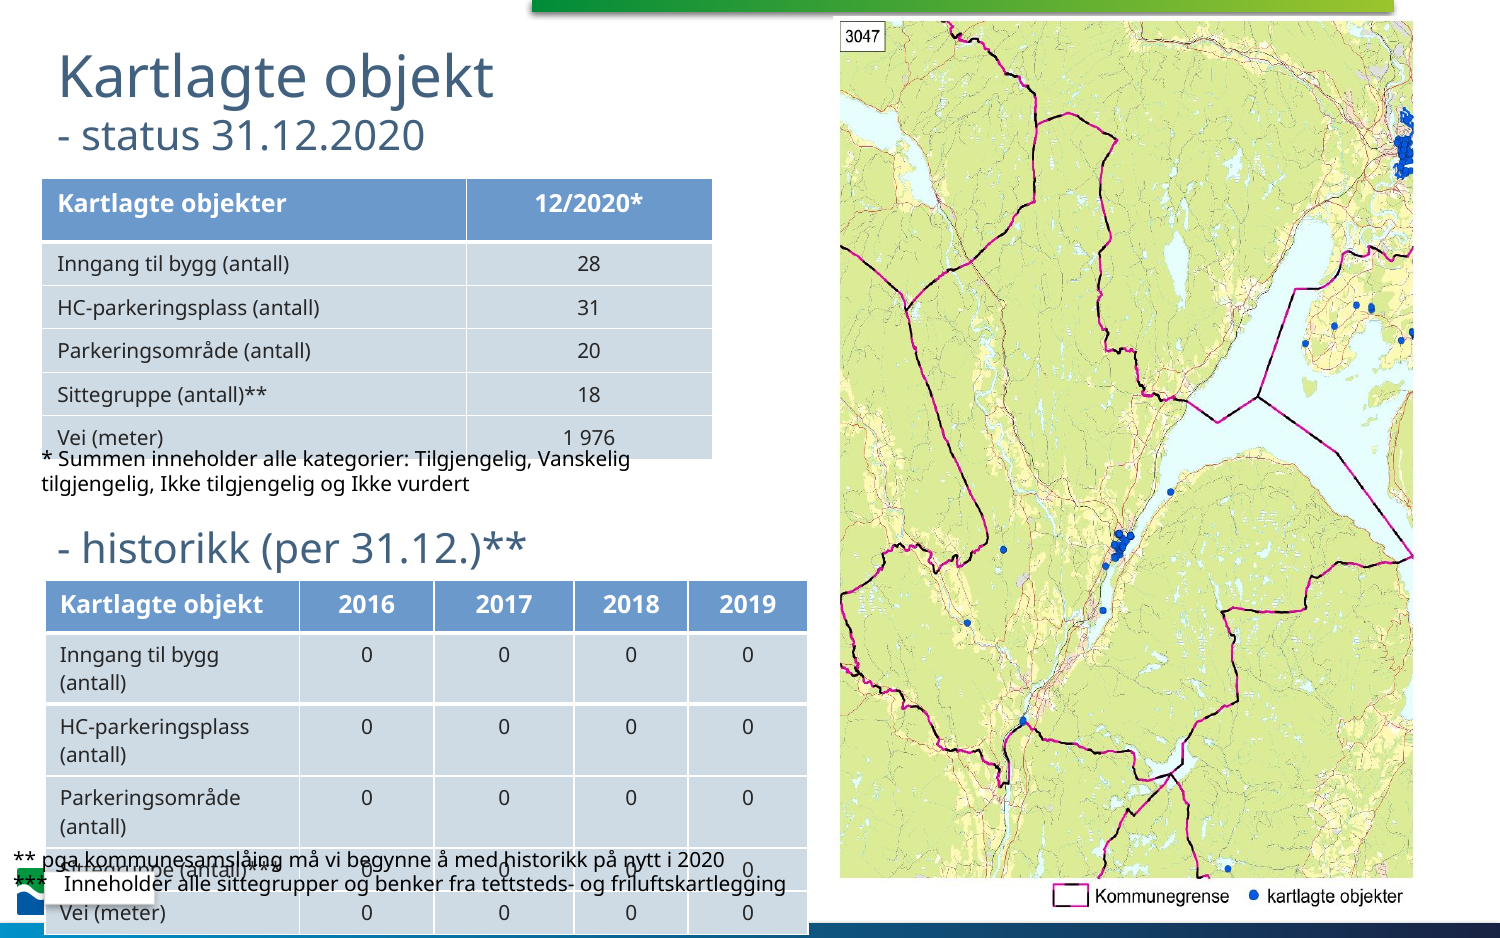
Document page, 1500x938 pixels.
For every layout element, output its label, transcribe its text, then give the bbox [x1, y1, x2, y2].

text_box ** pga kommunesamslåing må vi begynne å med historikk på nytt i 2020 *** Inneholder alle sittegrupper og benker fra tettsteds- og friluftskartlegging [0, 838, 802, 904]
table_cell 0 [435, 635, 573, 702]
table_cell Parkeringsområde (antall) [46, 777, 299, 838]
table_cell 0 [575, 777, 687, 838]
table_cell 0 [435, 706, 573, 775]
table_cell 0 [802, 849, 807, 890]
table_cell 0 [689, 777, 807, 847]
table_cell 0 [689, 706, 807, 775]
table_cell 0 [300, 706, 433, 775]
table_cell 0 [689, 635, 807, 702]
table_cell 0 [435, 777, 573, 838]
table_cell 0 [300, 904, 433, 934]
table_cell Vei (meter) [46, 904, 299, 934]
table_header 2018 [575, 581, 687, 631]
table_header 2019 [689, 581, 807, 631]
table_cell 28 [467, 244, 712, 285]
table_header Kartlagte objekt [46, 581, 299, 631]
table_cell 0 [300, 777, 433, 838]
text_box * Summen inneholder alle kategorier: Tilgjengelig, Vanskelig tilgjengelig, Ikke tilgjengelig og Ikke vurdert [26, 438, 711, 504]
table_cell 31 [467, 286, 712, 328]
picture [833, 16, 1419, 913]
text_box Kartlagte objekt - status 31.12.2020 [42, 24, 828, 167]
table_cell Inngang til bygg (antall) [46, 635, 299, 702]
table_header Kartlagte objekter [42, 179, 466, 240]
table_cell Inngang til bygg (antall) [42, 244, 466, 285]
table_cell 0 [435, 904, 573, 934]
table_header 2016 [300, 581, 433, 631]
table_cell 0 [300, 635, 433, 702]
table_header 2017 [435, 581, 573, 631]
table_cell 0 [575, 706, 687, 775]
table_cell HC-parkeringsplass (antall) [46, 706, 299, 775]
table_header 12/2020* [467, 179, 712, 240]
table_cell Parkeringsområde (antall) [42, 329, 466, 372]
table_cell HC-parkeringsplass (antall) [42, 286, 466, 328]
table_cell 20 [467, 329, 712, 372]
text_box - historikk (per 31.12.)** [42, 496, 828, 580]
table_cell 0 [689, 892, 807, 934]
table_cell Sittegruppe (antall)** [42, 373, 466, 415]
table_cell 0 [575, 904, 687, 934]
table_cell 1 976 [467, 416, 712, 459]
table_cell 0 [575, 635, 687, 702]
table_cell Vei (meter) [42, 416, 466, 438]
table_cell 18 [467, 373, 712, 415]
